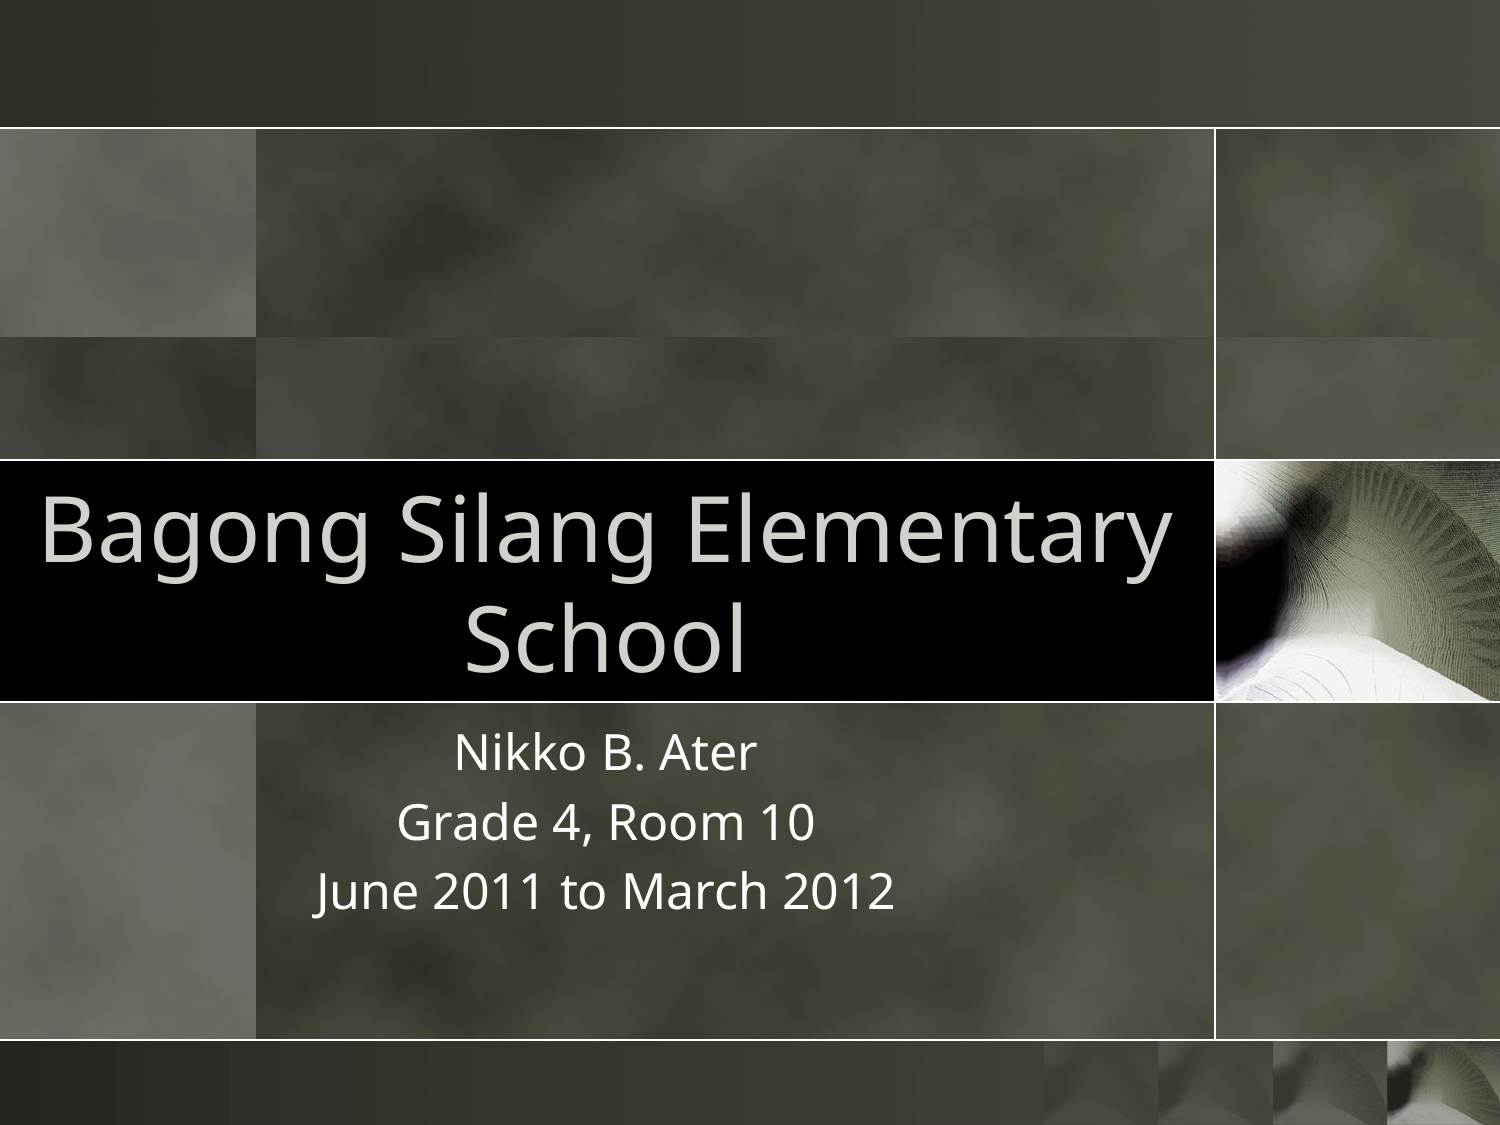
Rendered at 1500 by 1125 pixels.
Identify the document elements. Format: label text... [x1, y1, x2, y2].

picture [0, 0, 1500, 1125]
title Bagong Silang Elementary School [0, 512, 1213, 651]
subtitle Nikko B. Ater Grade 4, Room 10 June 2011 to March 2012 [0, 712, 1213, 813]
